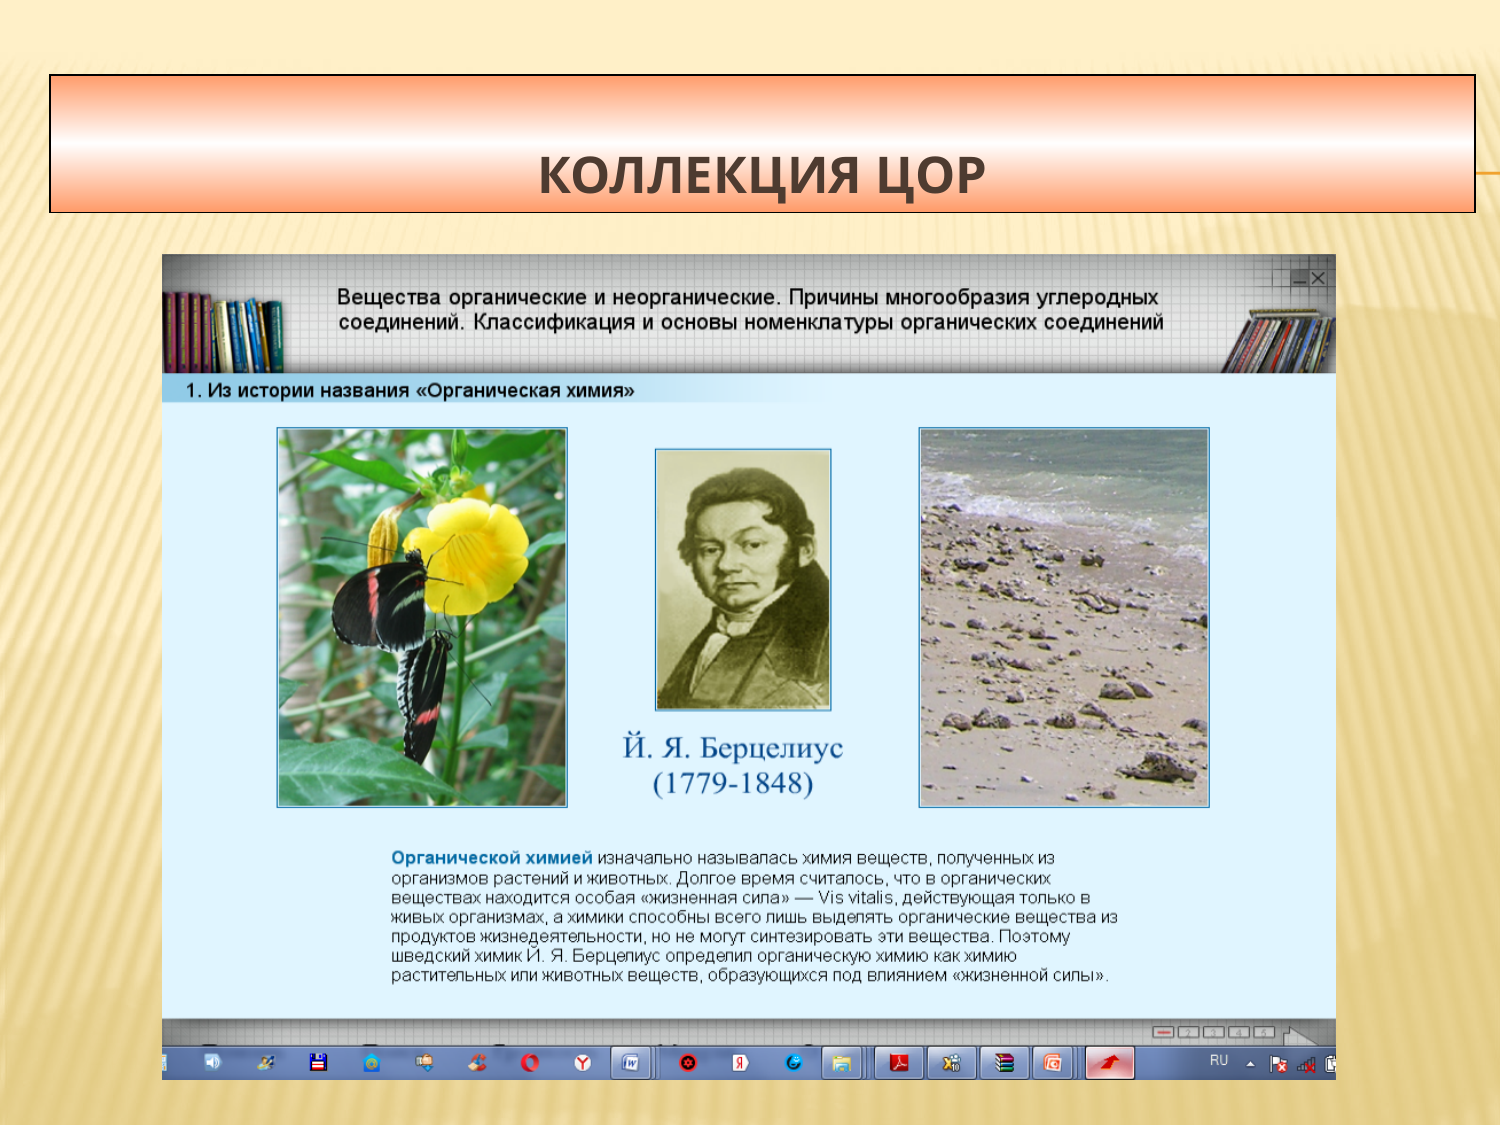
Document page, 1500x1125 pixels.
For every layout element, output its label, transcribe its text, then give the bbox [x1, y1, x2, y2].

title Коллекция ЦОР [50, 75, 1475, 213]
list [162, 254, 1337, 1081]
